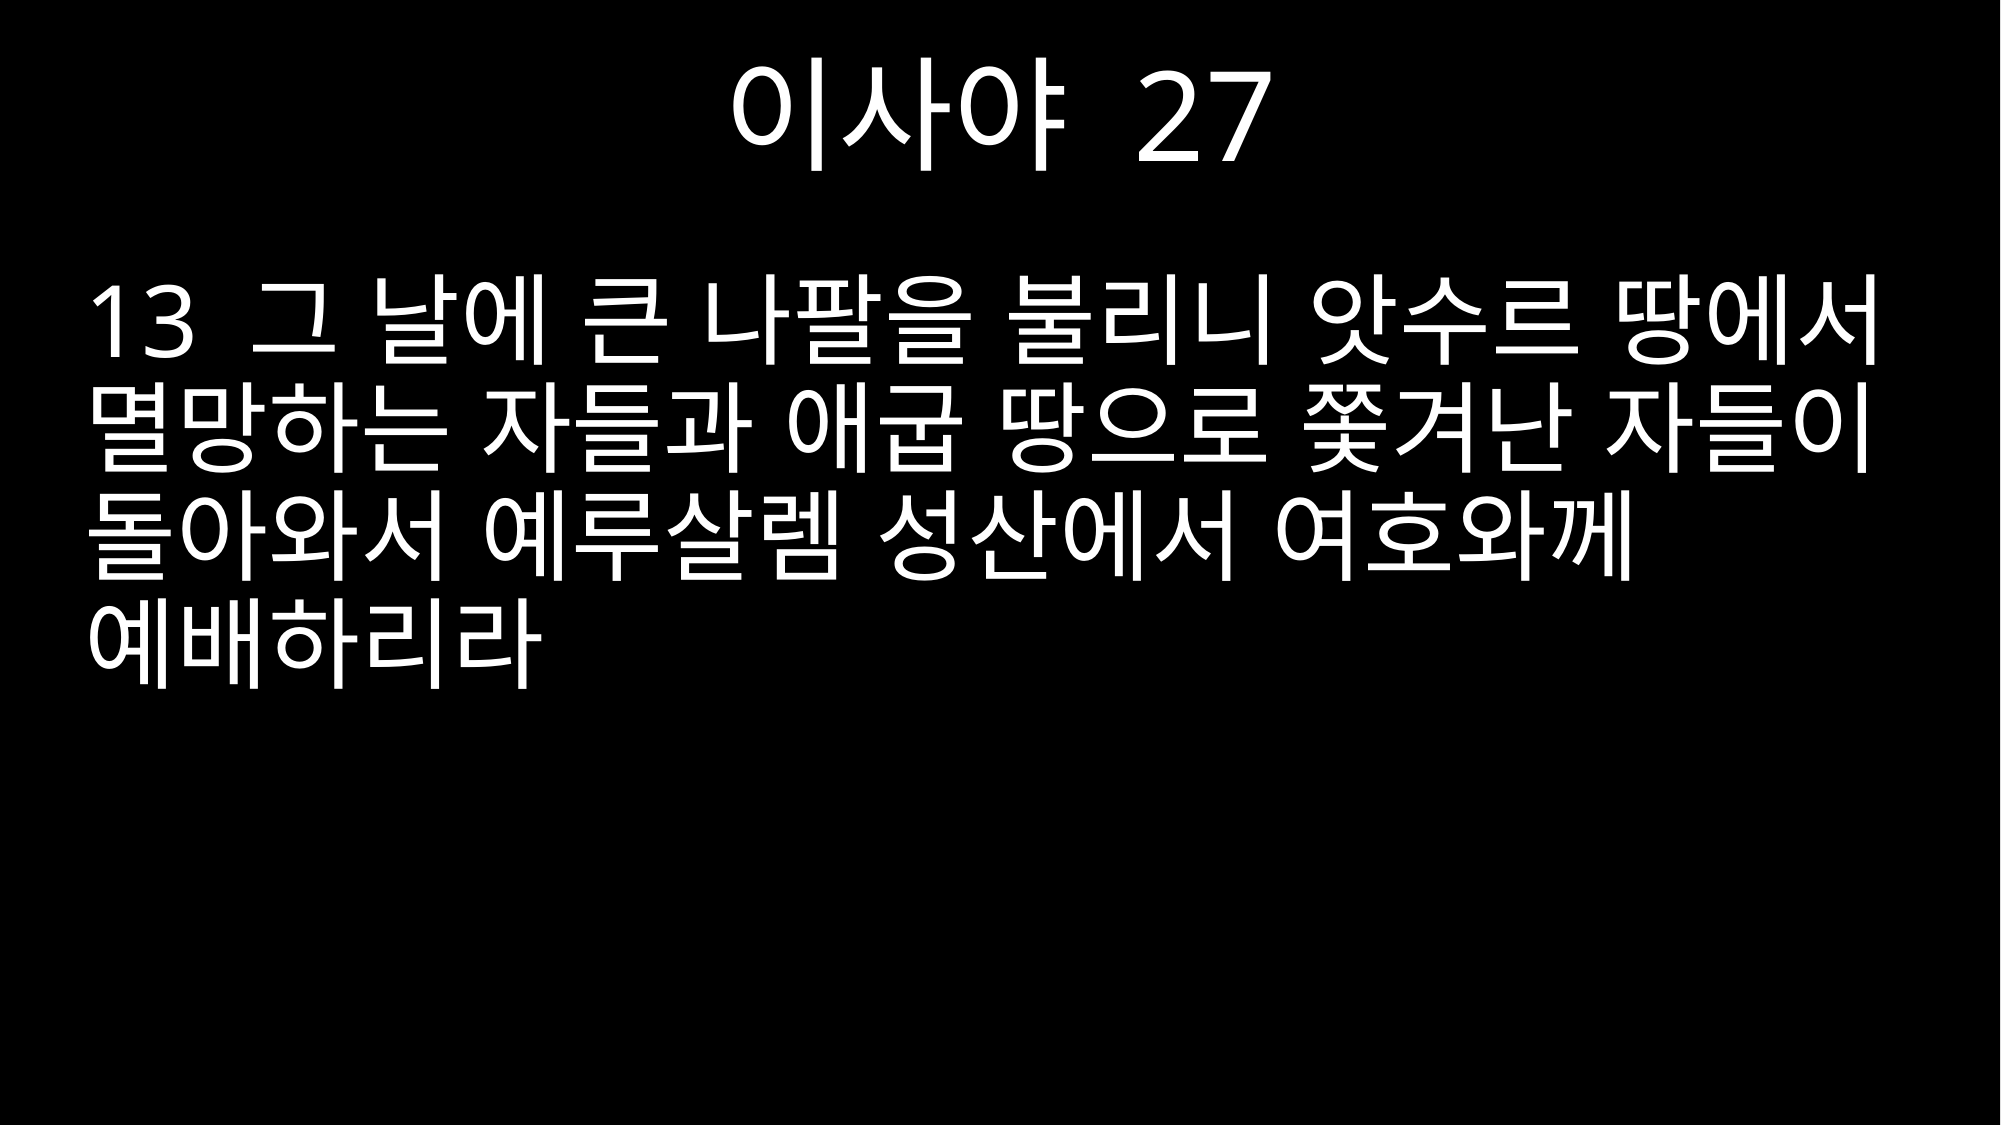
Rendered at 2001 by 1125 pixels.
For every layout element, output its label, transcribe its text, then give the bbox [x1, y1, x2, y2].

list 13 그 날에 큰 나팔을 불리니 앗수르 땅에서 멸망하는 자들과 애굽 땅으로 쫓겨난 자들이 돌아와서 예루살렘 성산에서 여호와께 예배하리라 [69, 263, 1953, 423]
footer 이사야 27 [0, 32, 2000, 192]
picture [0, 0, 2001, 1125]
